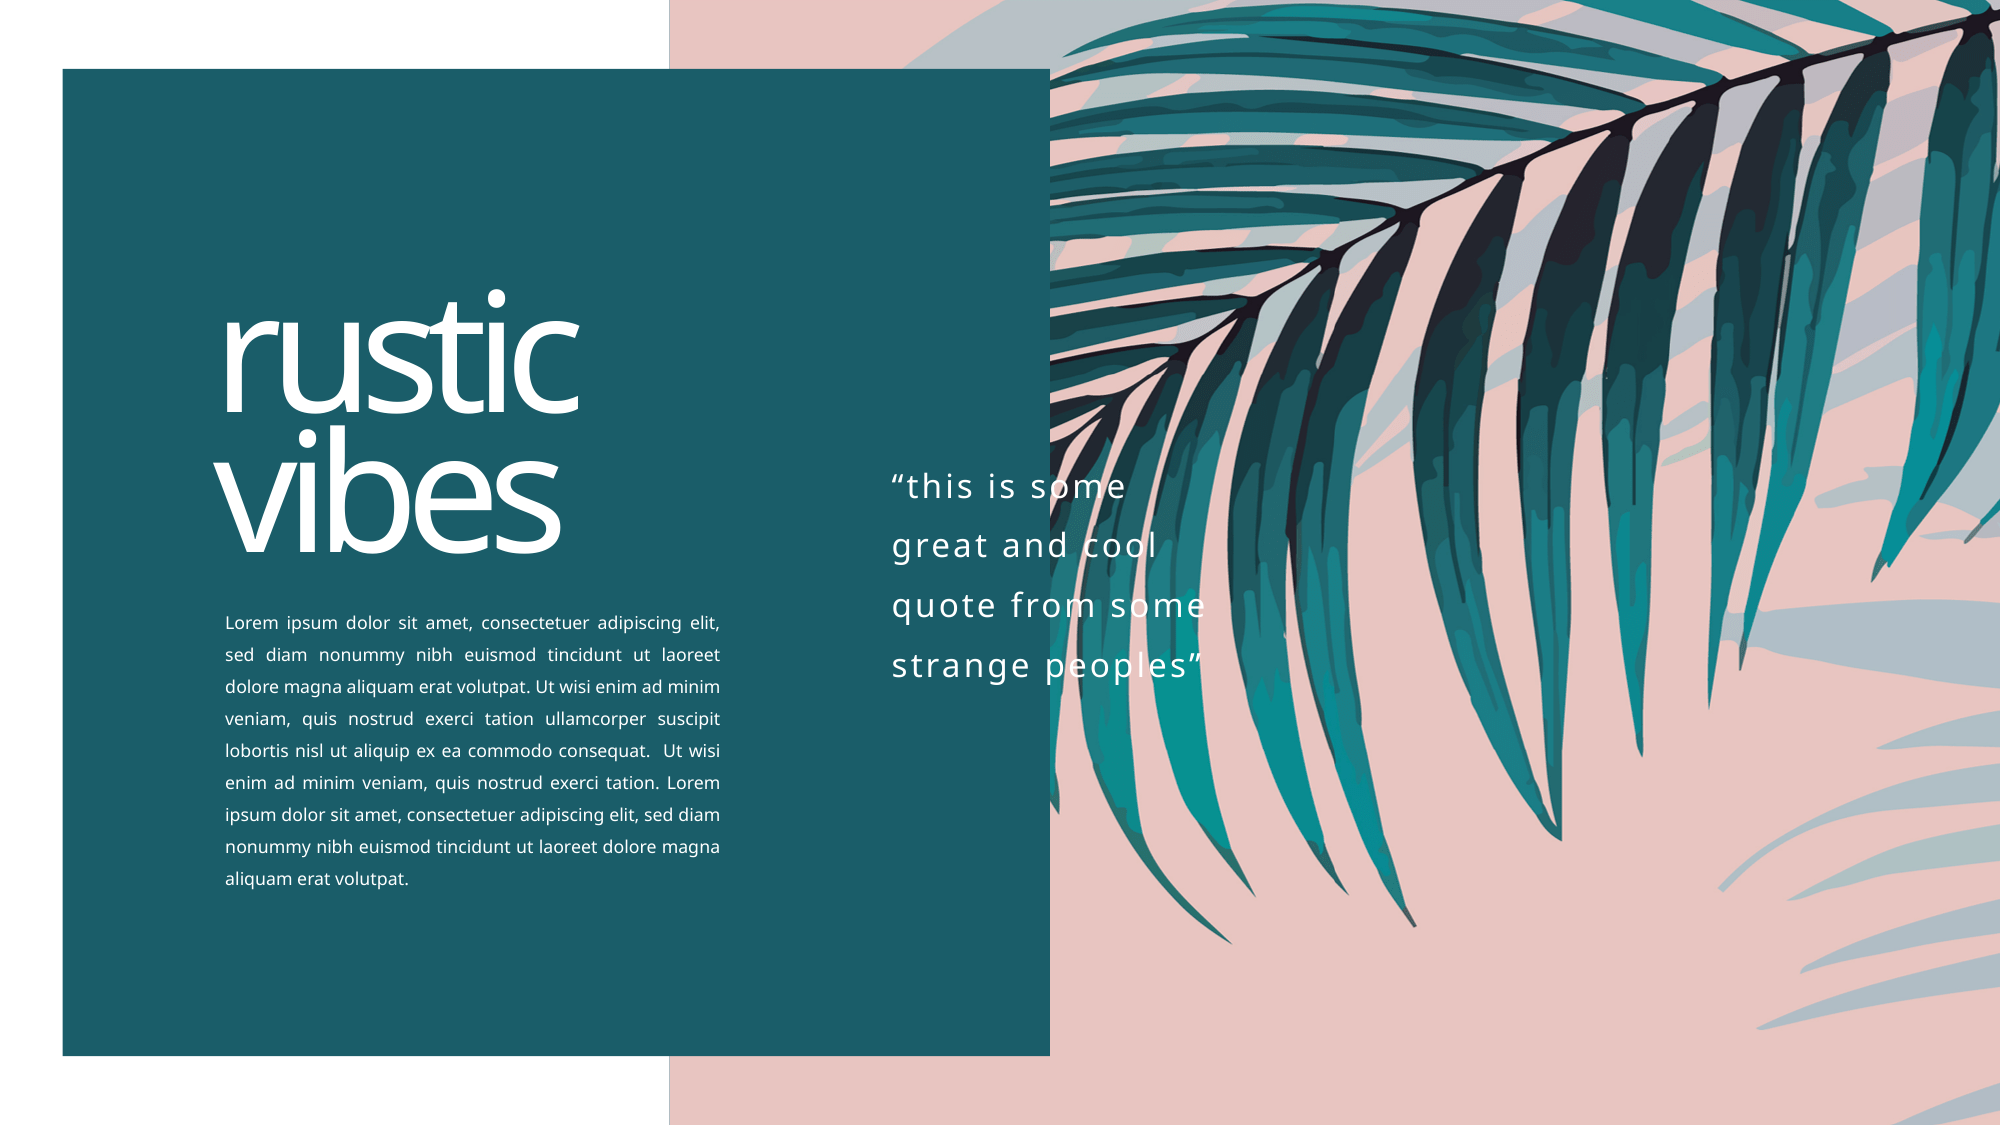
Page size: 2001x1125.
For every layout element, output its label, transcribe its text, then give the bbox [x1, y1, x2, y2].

text_box [62, 68, 669, 1057]
text_box Lorem ipsum dolor sit amet, consectetuer adipiscing elit, sed diam nonummy nibh euismod tincidunt ut laoreet dolore magna aliquam erat volutpat. Ut wisi enim ad minim veniam, quis nostrud exerci tation ullamcorper suscipit lobortis nisl ut aliquip ex ea commodo consequat. Ut wisi enim ad minim veniam, quis nostrud exerci tation. Lorem ipsum dolor sit amet, consectetuer adipiscing elit, sed diam nonummy nibh euismod tincidunt ut laoreet dolore magna aliquam erat volutpat. [210, 594, 669, 784]
text_box rustic vibes [199, 293, 601, 588]
picture [669, 0, 2000, 1125]
